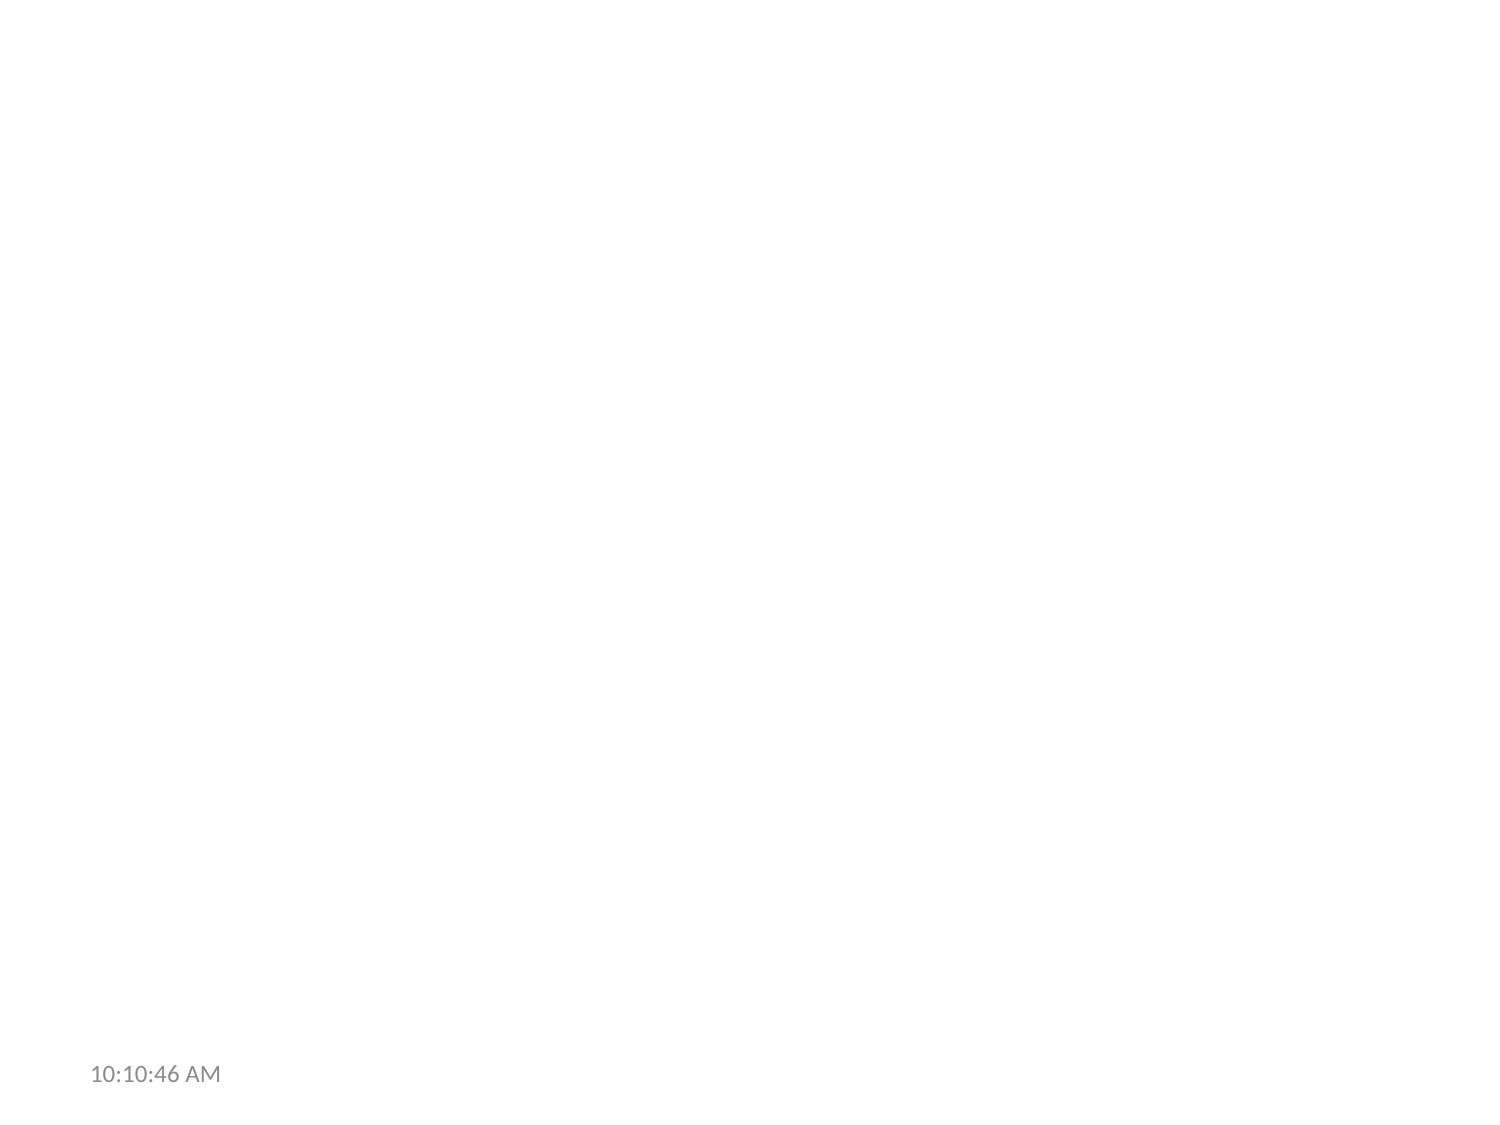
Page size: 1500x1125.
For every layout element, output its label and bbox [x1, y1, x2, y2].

slide_number [75, 1042, 425, 1103]
